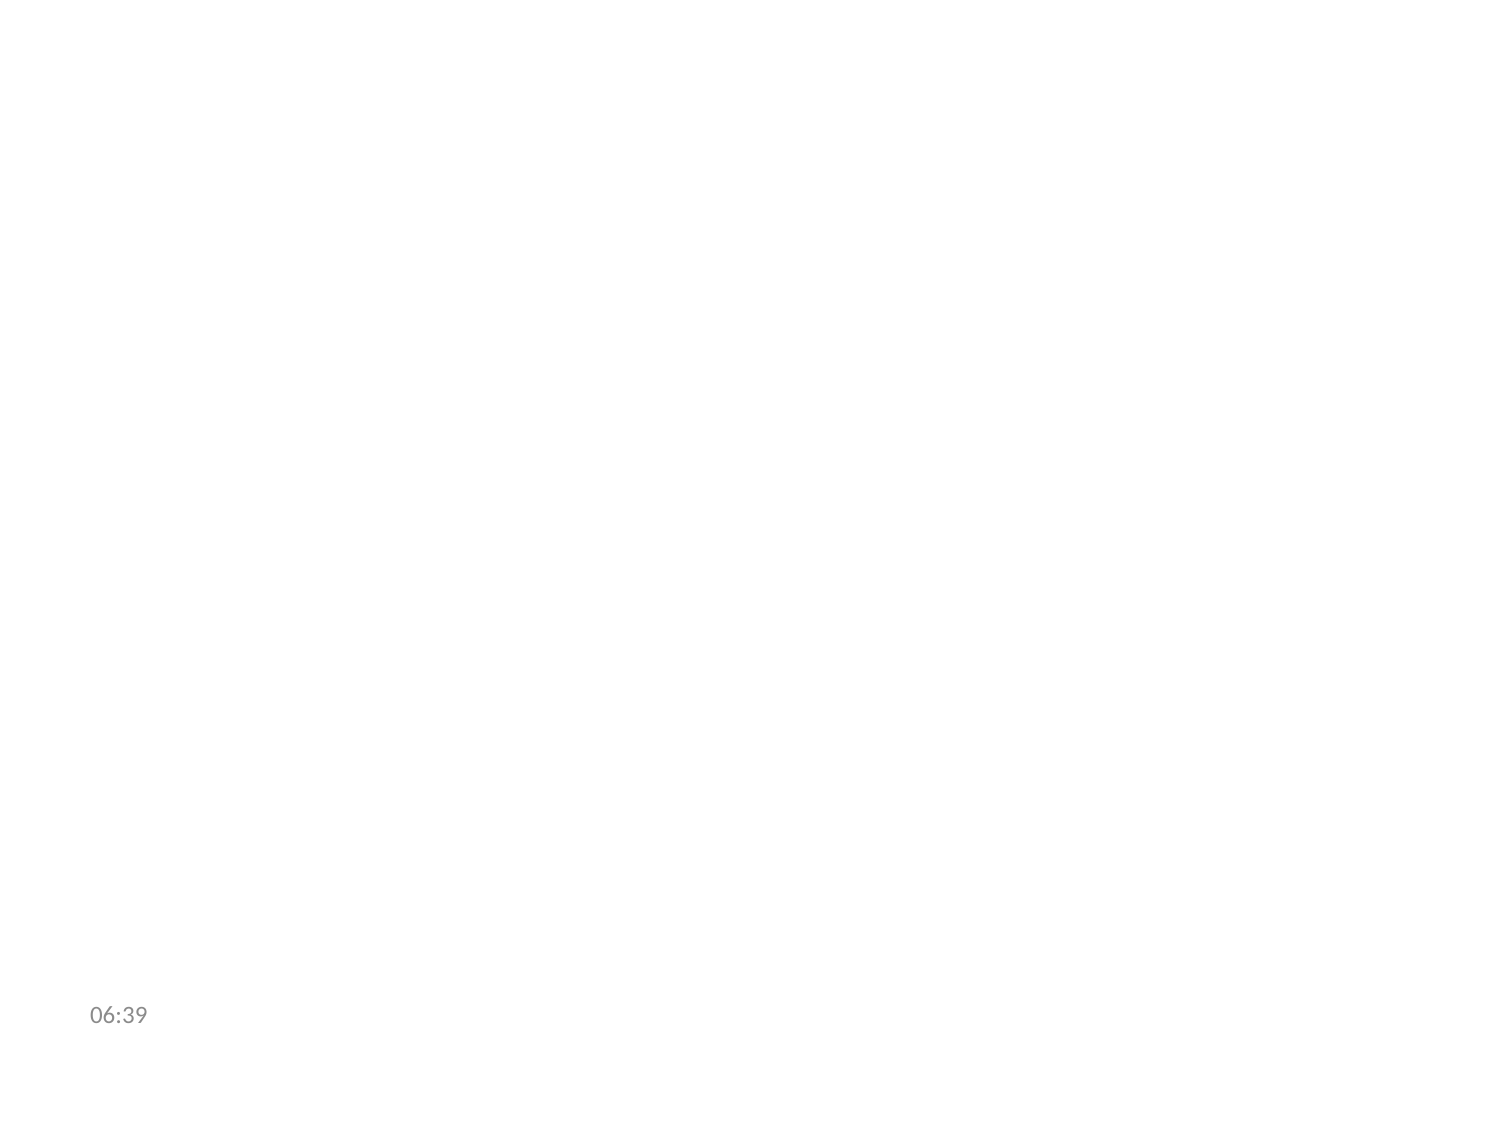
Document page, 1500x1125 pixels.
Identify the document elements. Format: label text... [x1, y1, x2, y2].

text_box 15:35 [75, 983, 425, 1044]
